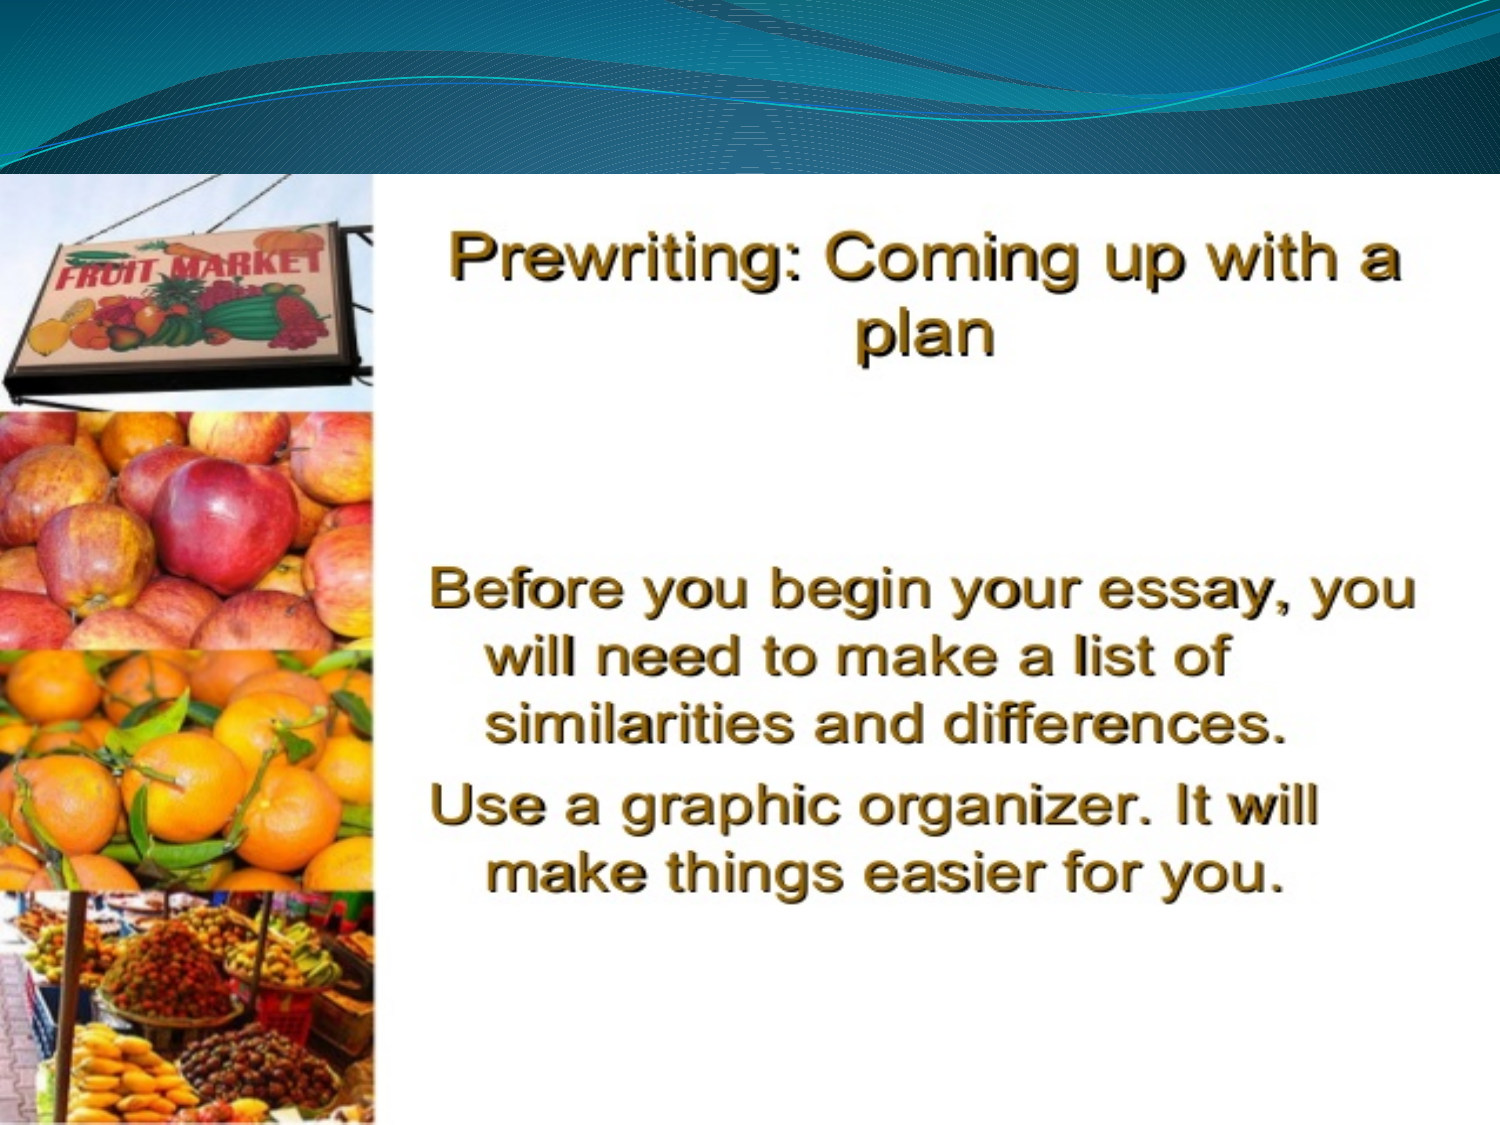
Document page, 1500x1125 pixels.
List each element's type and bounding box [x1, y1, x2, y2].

picture [0, 174, 1500, 1125]
